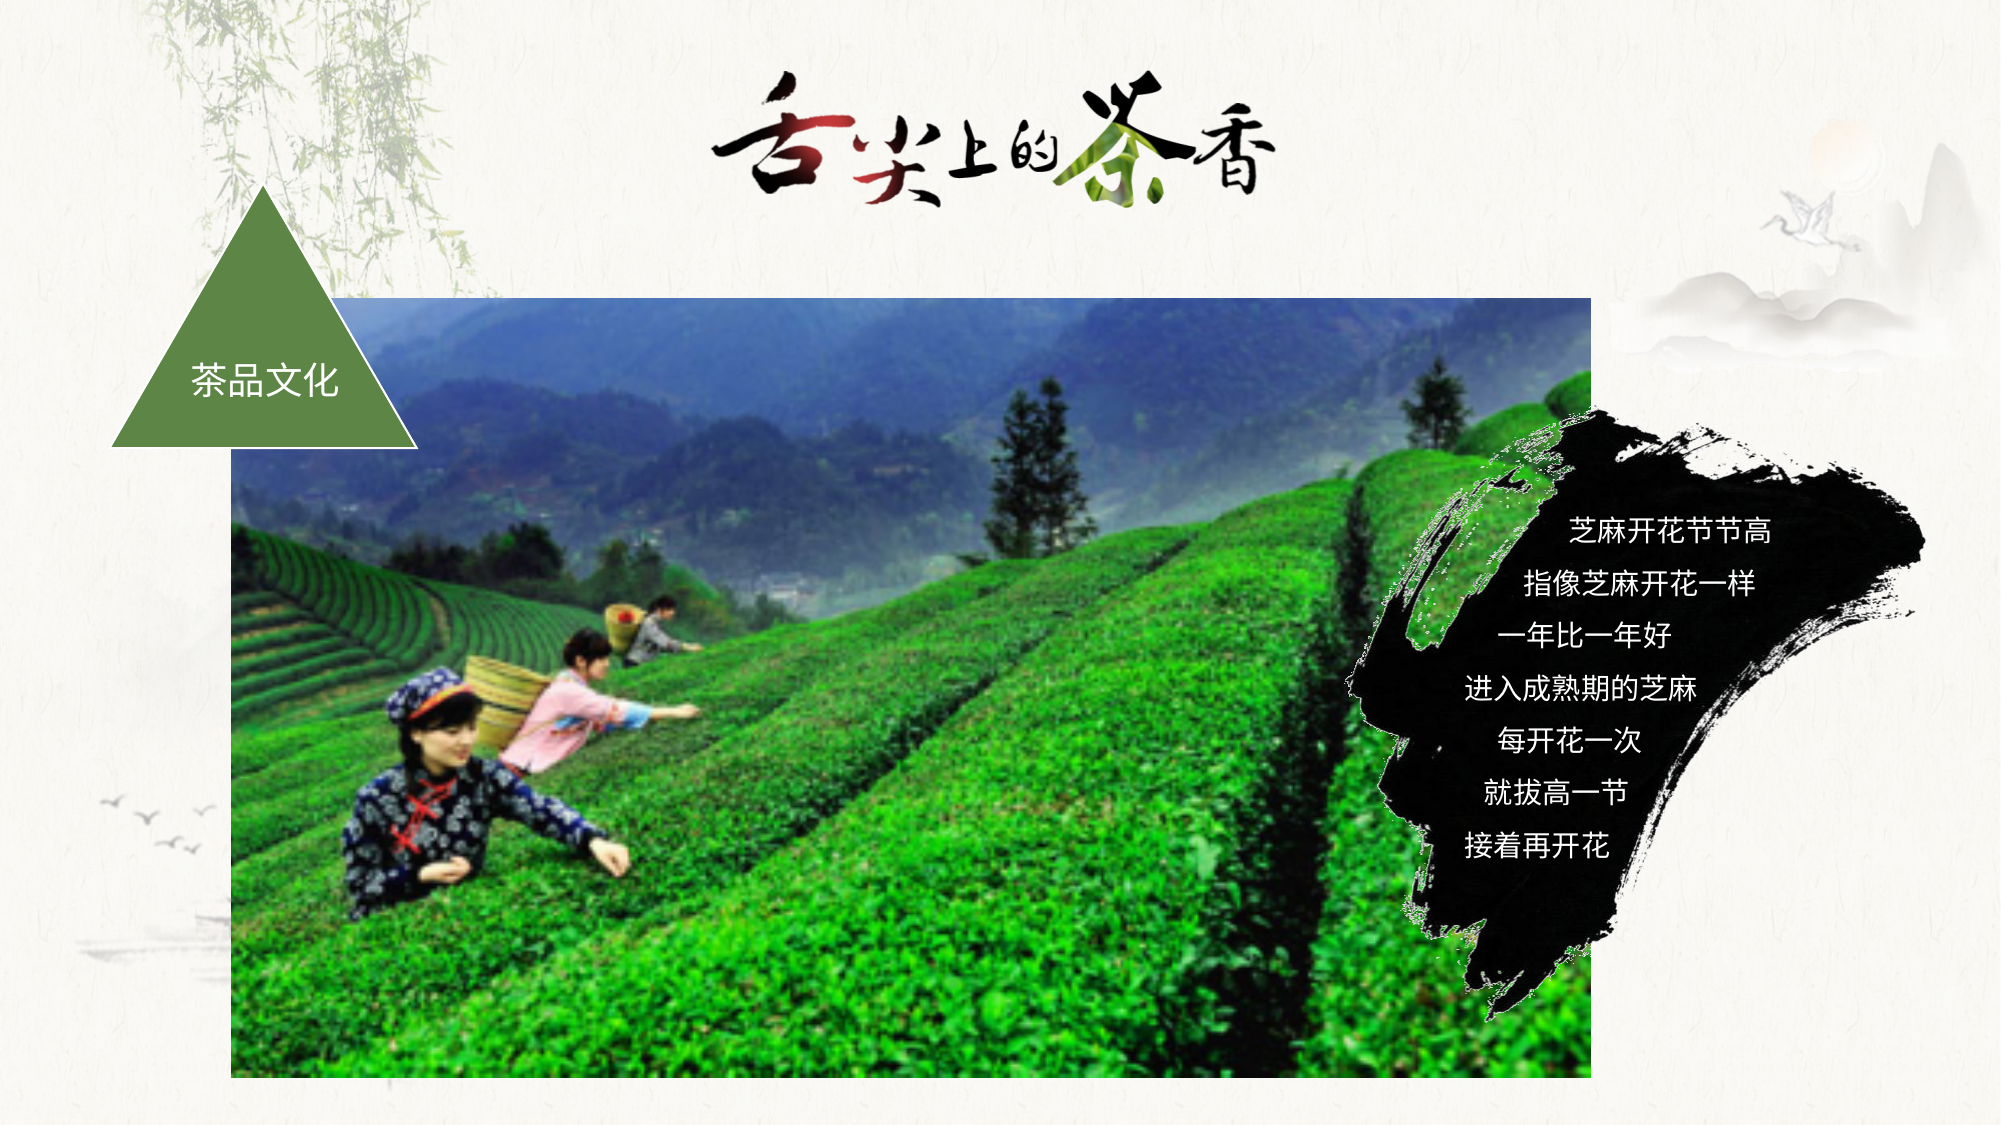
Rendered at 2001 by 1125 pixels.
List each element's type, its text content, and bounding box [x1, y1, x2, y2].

picture [697, 11, 1303, 223]
picture [231, 298, 1947, 1079]
text_box 茶品文化 [175, 349, 231, 410]
text_box [107, 181, 331, 450]
